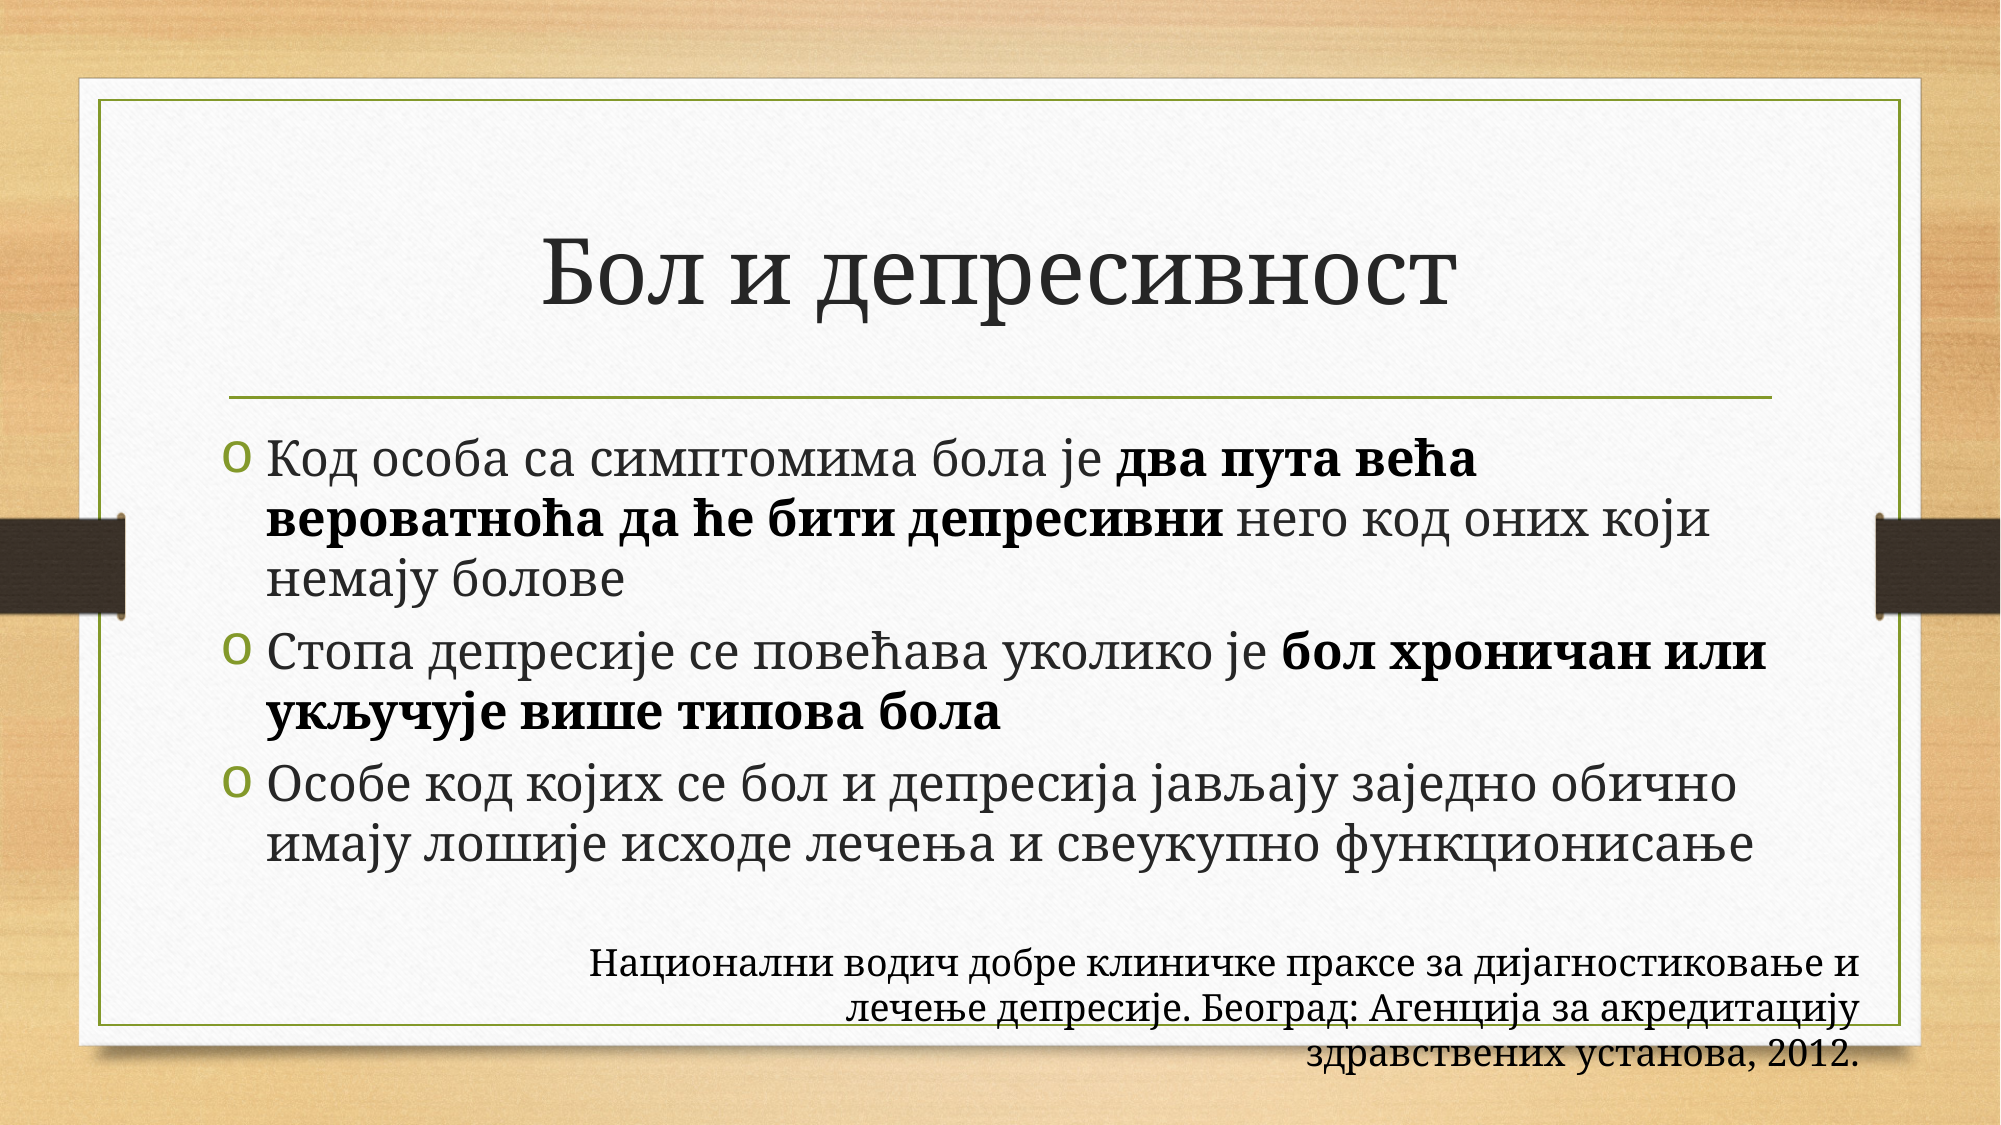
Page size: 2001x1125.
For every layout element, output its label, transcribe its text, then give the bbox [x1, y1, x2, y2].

list Код особа са симптомима бола је два пута већа вероватноћа да ће бити депресивни него код оних који немају болове Стопа депресије се повећава уколико је бол хроничан или укључује више типова бола Особе код којих се бол и депресија јављају заједно обично имају лошије исходе лечења и свеукупно функционисање [211, 418, 1788, 965]
text_box Национални водич добре клиничке праксе за дијагностиковање и лечење депресије. Београд: Агенција за акредитацију здравствених установа, 2012. [570, 931, 1869, 1082]
picture [0, 0, 2001, 1125]
title Бол и депресивност [211, 160, 1788, 376]
